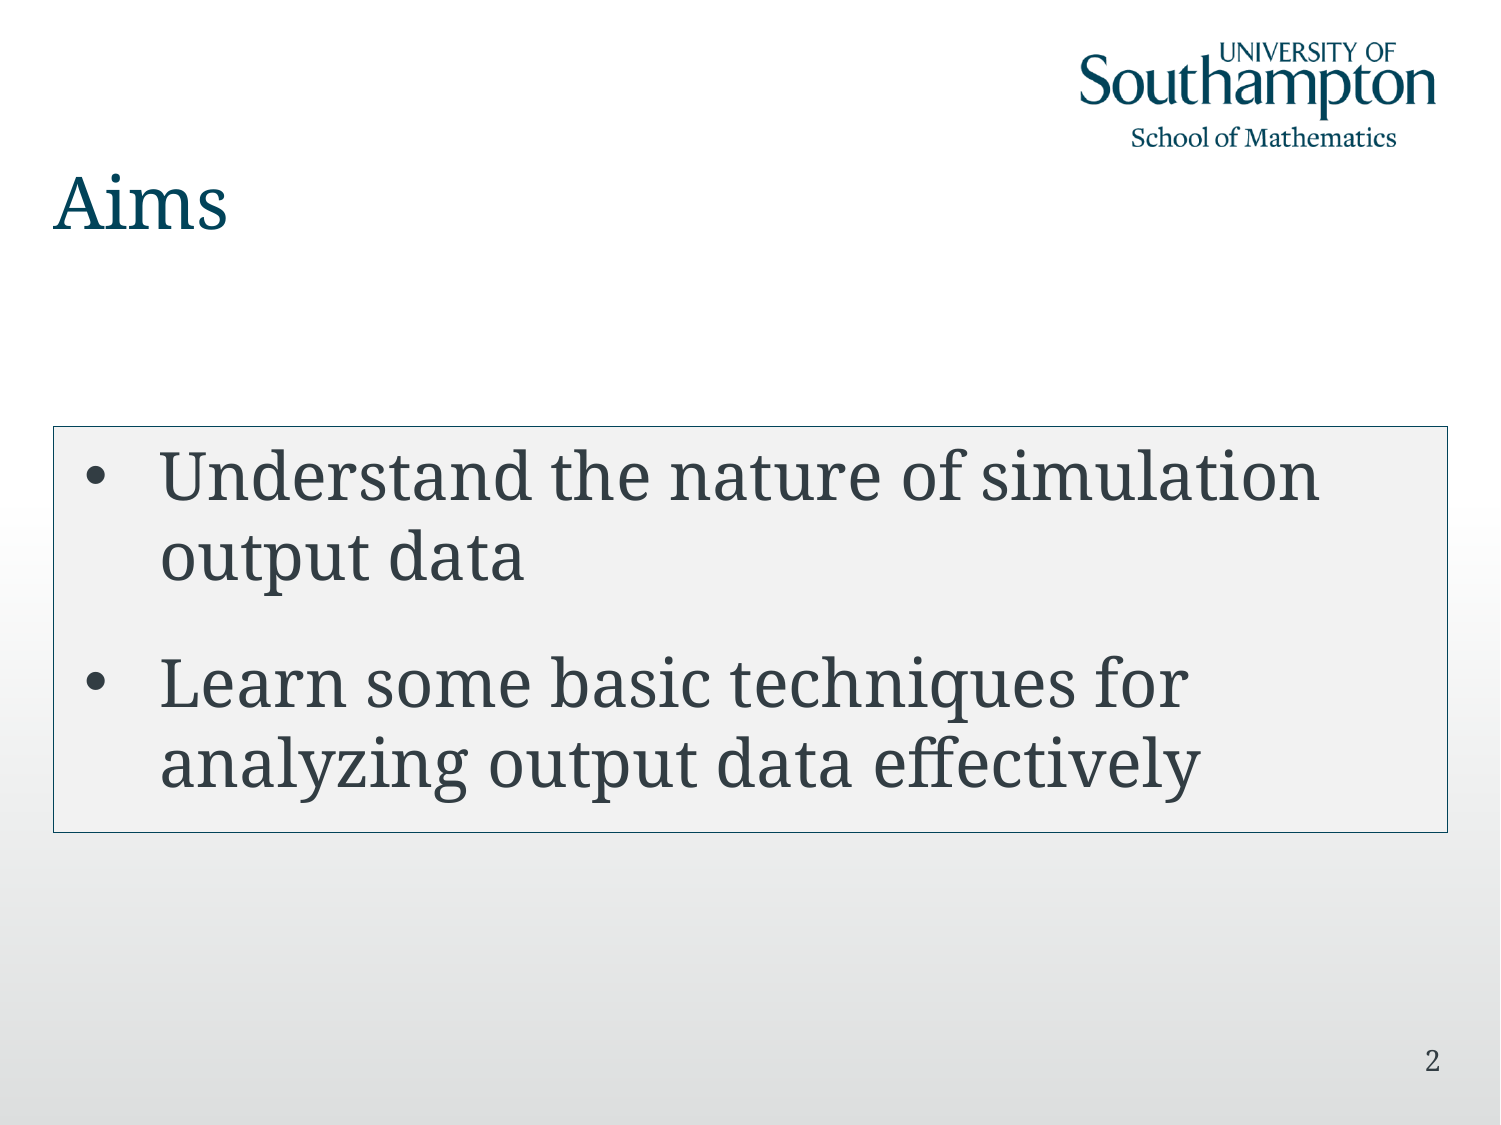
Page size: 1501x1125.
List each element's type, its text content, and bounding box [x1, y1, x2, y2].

slide_number 2 [1128, 1034, 1441, 1110]
title Aims [53, 148, 1448, 256]
picture [1080, 42, 1436, 147]
list Understand the nature of simulation output data Learn some basic techniques for analyzing output data effectively [53, 426, 1448, 833]
picture [1296, 42, 1301, 51]
